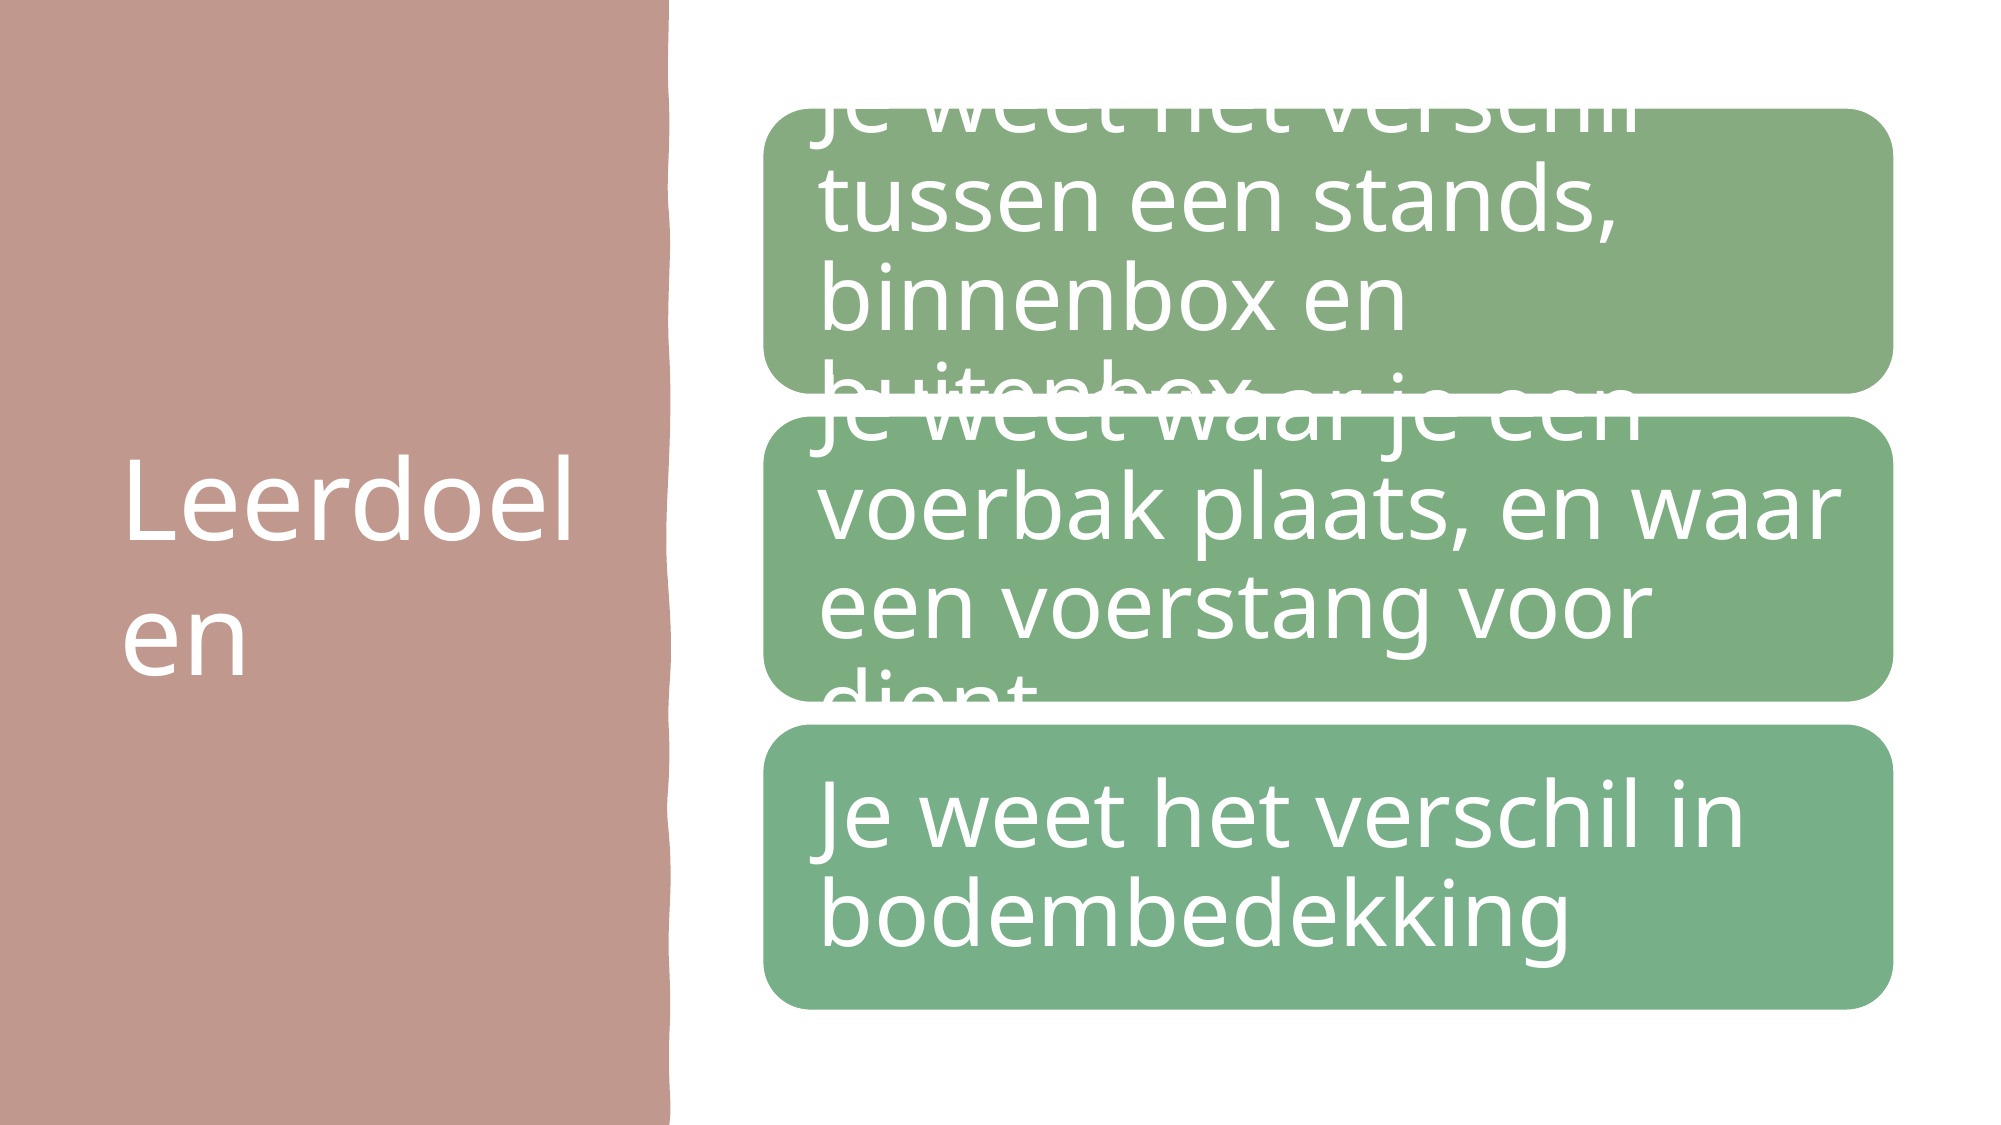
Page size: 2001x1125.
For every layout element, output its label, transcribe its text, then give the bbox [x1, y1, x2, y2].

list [762, 105, 1895, 1014]
text_box [0, 0, 673, 1125]
title Leerdoelen [104, 105, 614, 1021]
text_box [668, 0, 2000, 1125]
